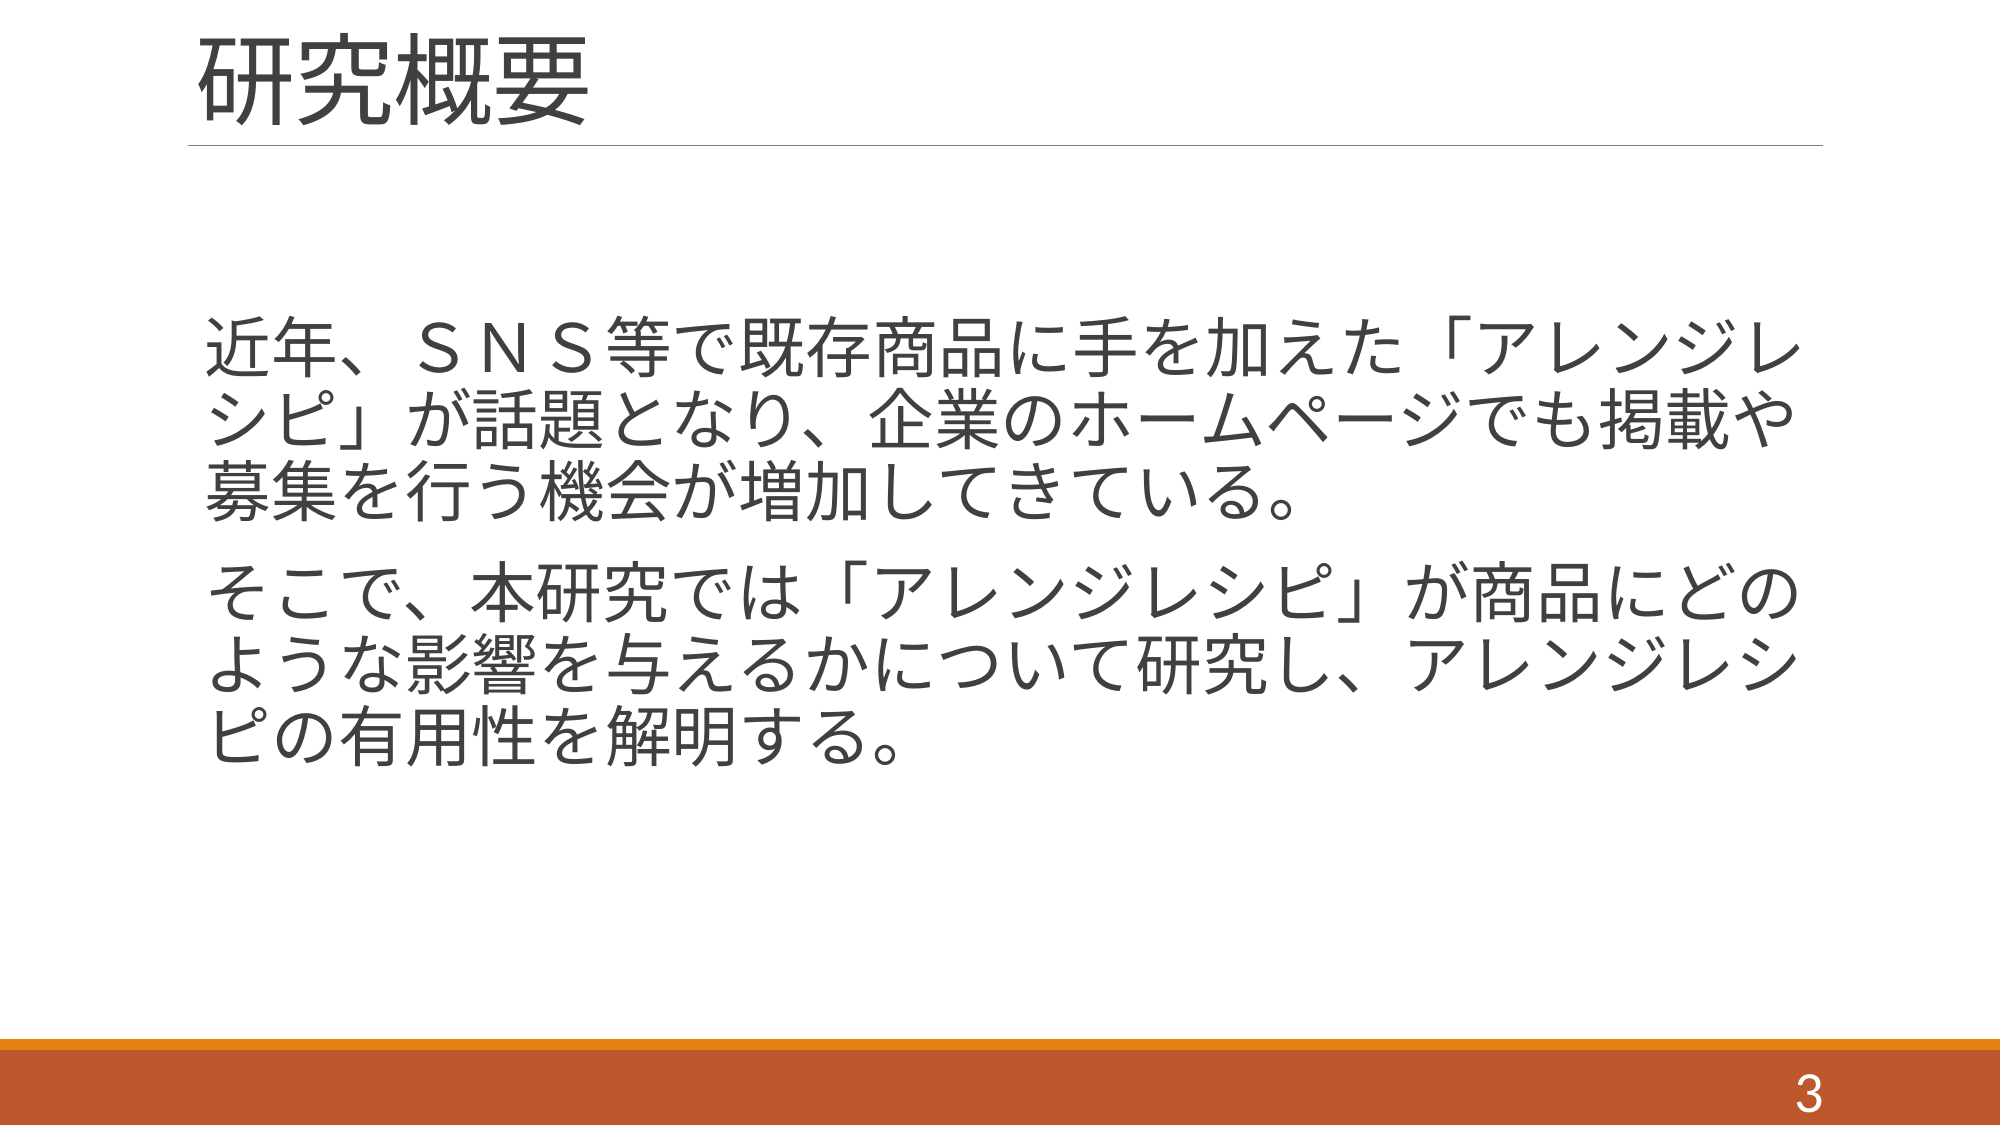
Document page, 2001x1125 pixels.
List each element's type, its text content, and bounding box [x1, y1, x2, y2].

title 研究概要 [180, 0, 1831, 146]
list 近年、ＳＮＳ等で既存商品に手を加えた「アレンジレシピ」が話題となり、企業のホームページでも掲載や募集を行う機会が増加してきている。 そこで、本研究では「アレンジレシピ」が商品にどのような影響を与えるかについて研究し、アレンジレシピの有用性を解明する。 [174, 307, 1838, 850]
slide_number 3 [1624, 1059, 1840, 1120]
